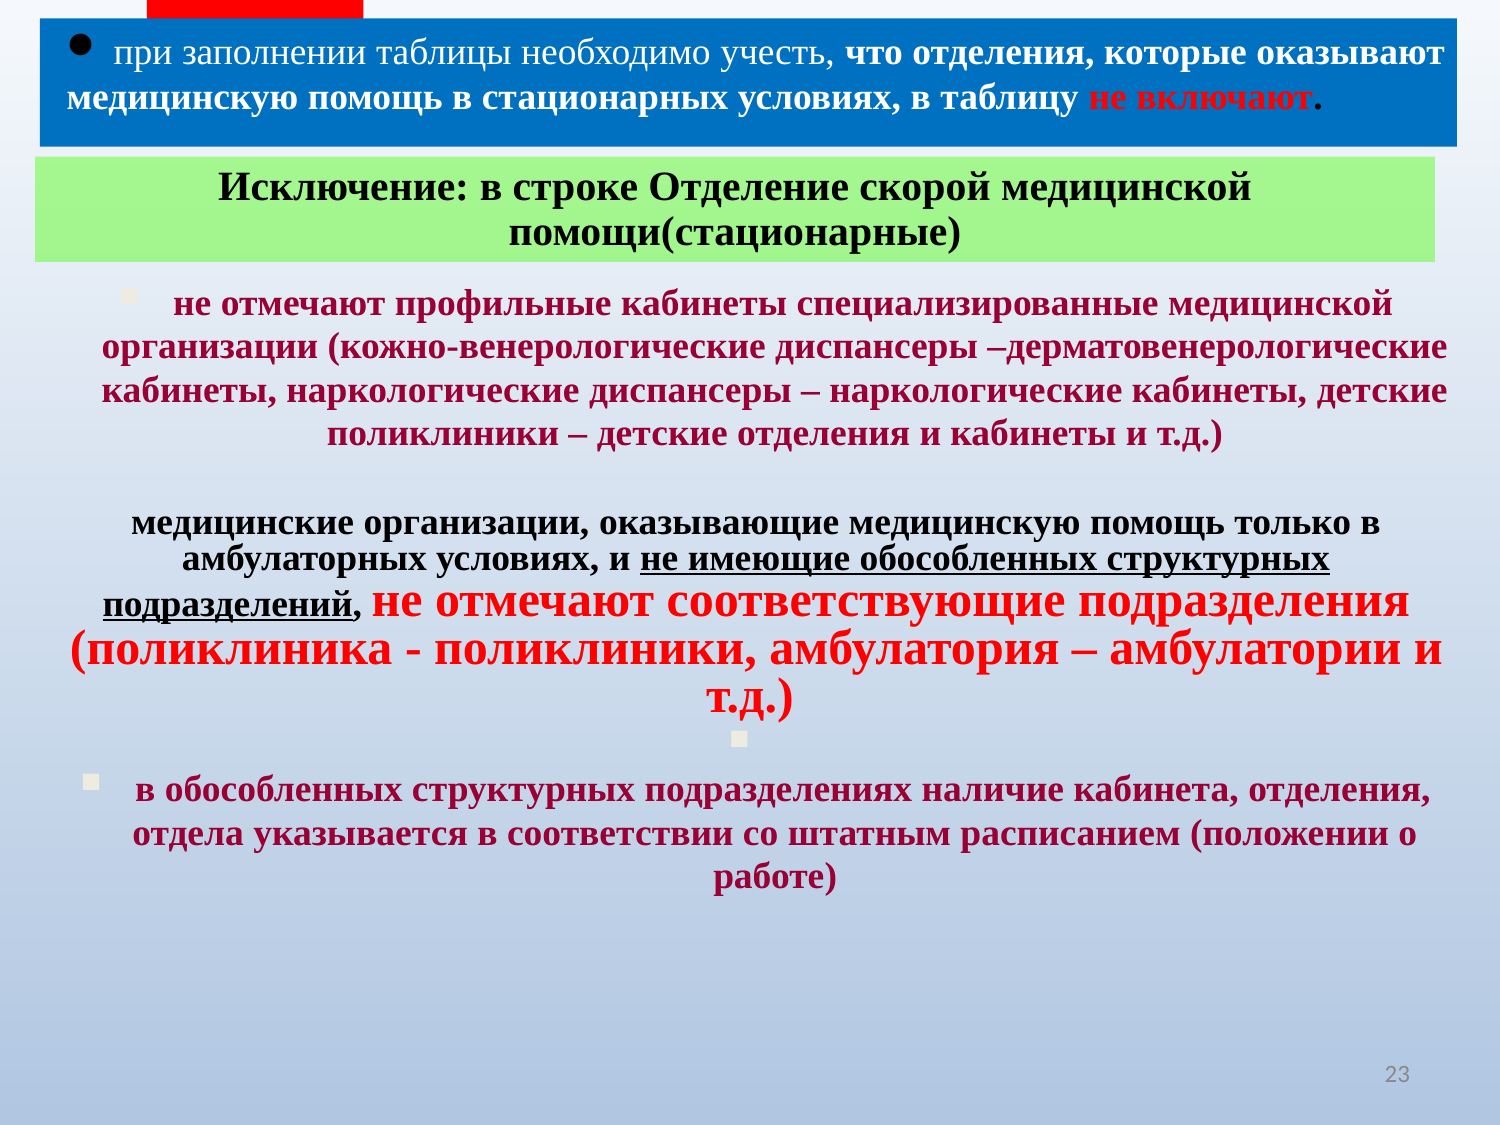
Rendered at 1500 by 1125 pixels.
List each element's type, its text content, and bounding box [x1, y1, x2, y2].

text_box при заполнении таблицы необходимо учесть, что отделения, которые оказывают медицинскую помощь в стационарных условиях, в таблицу не включают. [51, 19, 1465, 157]
text_box Исключение: в строке Отделение скорой медицинской помощи(стационарные) [35, 156, 1435, 262]
text_box [145, 0, 365, 16]
text_box не отмечают профильные кабинеты специализированные медицинской организации (кожно-венерологические диспансеры –дерматовенерологические кабинеты, наркологические диспансеры – наркологические кабинеты, детские поликлиники – детские отделения и кабинеты и т.д.) медицинские организации, оказывающие медицинскую помощь только в амбулаторных условиях, и не имеющие обособленных структурных подразделений, не отмечают соответствующие подразделения (поликлиника - поликлиники, амбулатория – амбулатории и т.д.) в обособленных структурных подразделениях наличие кабинета, отделения, отдела указывается в соответствии со штатным расписанием (положении о работе) [37, 278, 1475, 938]
slide_number 23 [1074, 1042, 1425, 1103]
text_box [38, 16, 1459, 149]
